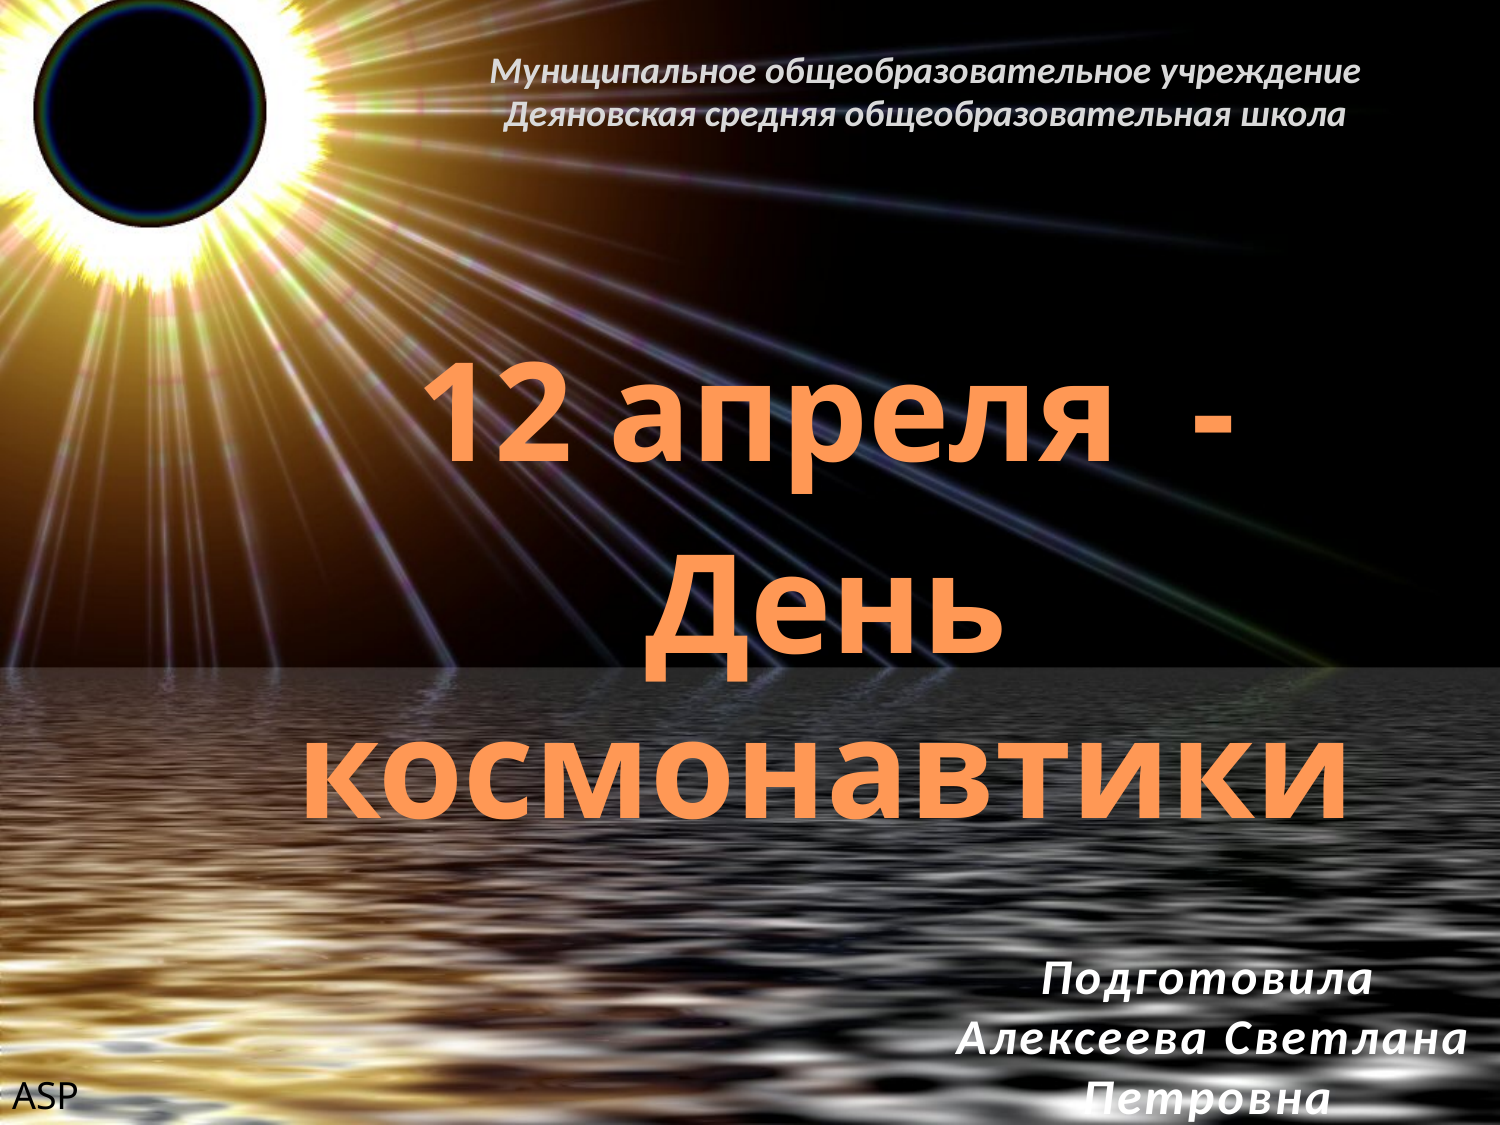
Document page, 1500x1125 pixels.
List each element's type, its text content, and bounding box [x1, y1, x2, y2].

text_box Муниципальное общеобразовательное учреждение Деяновская средняя общеобразовательная школа [351, 46, 1500, 142]
picture [0, 0, 1500, 1125]
text_box Подготовила Алексеева Светлана Петровна [913, 937, 1500, 1125]
subtitle 12 апреля - День космонавтики [269, 316, 1383, 750]
text_box ASP [0, 1064, 95, 1125]
